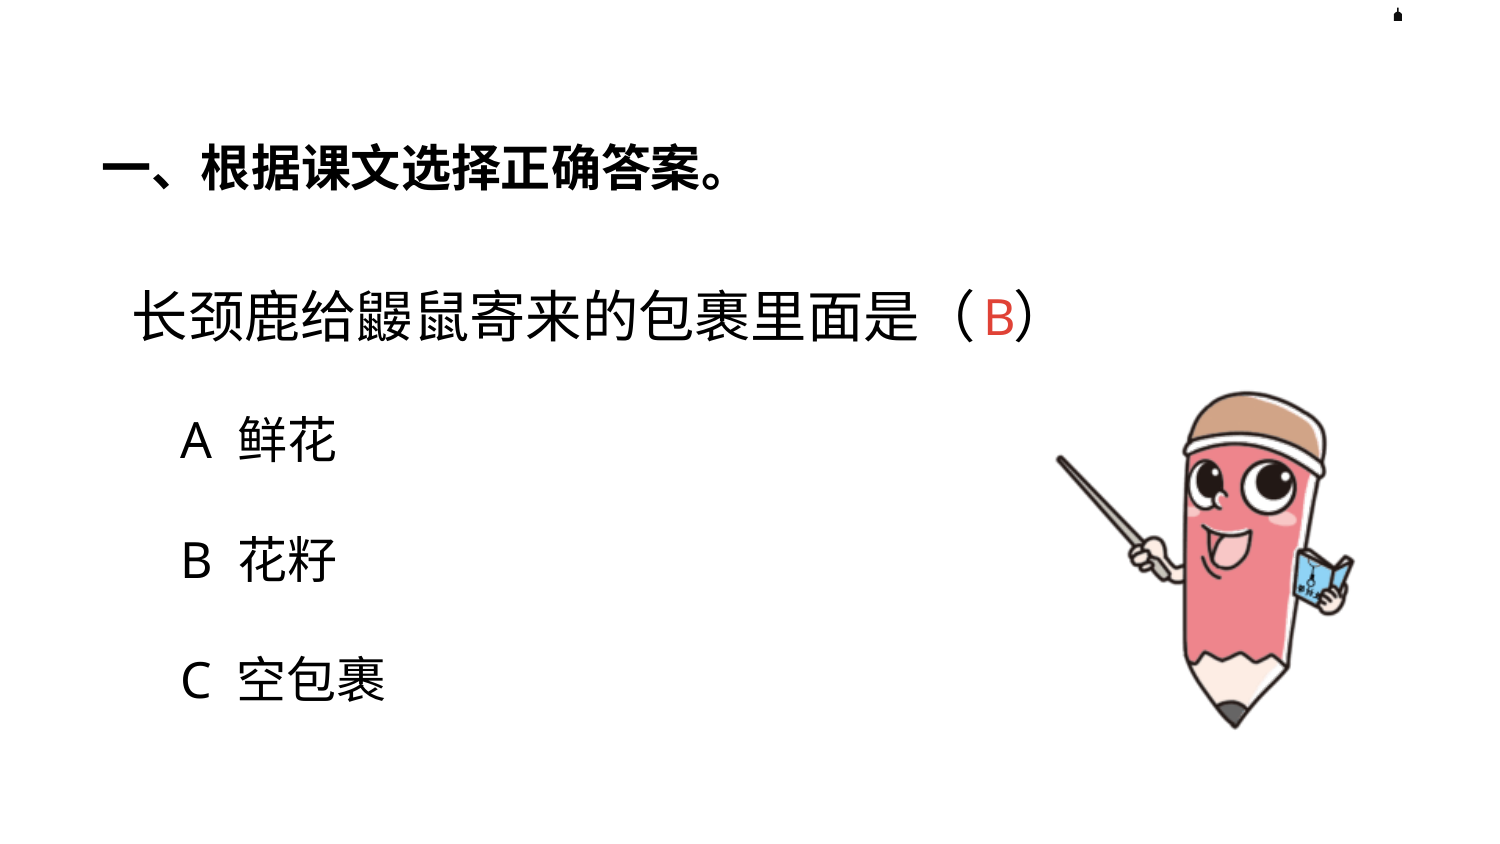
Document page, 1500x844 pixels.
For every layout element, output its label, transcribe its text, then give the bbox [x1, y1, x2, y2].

text_box B [972, 279, 1043, 351]
picture [1042, 387, 1388, 733]
text_box 一、根据课文选择正确答案。 [89, 130, 763, 202]
text_box 长颈鹿给鼹鼠寄来的包裹里面是（ ） [120, 275, 1271, 355]
text_box A 鲜花 B 花籽 C 空包裹 [169, 402, 621, 714]
